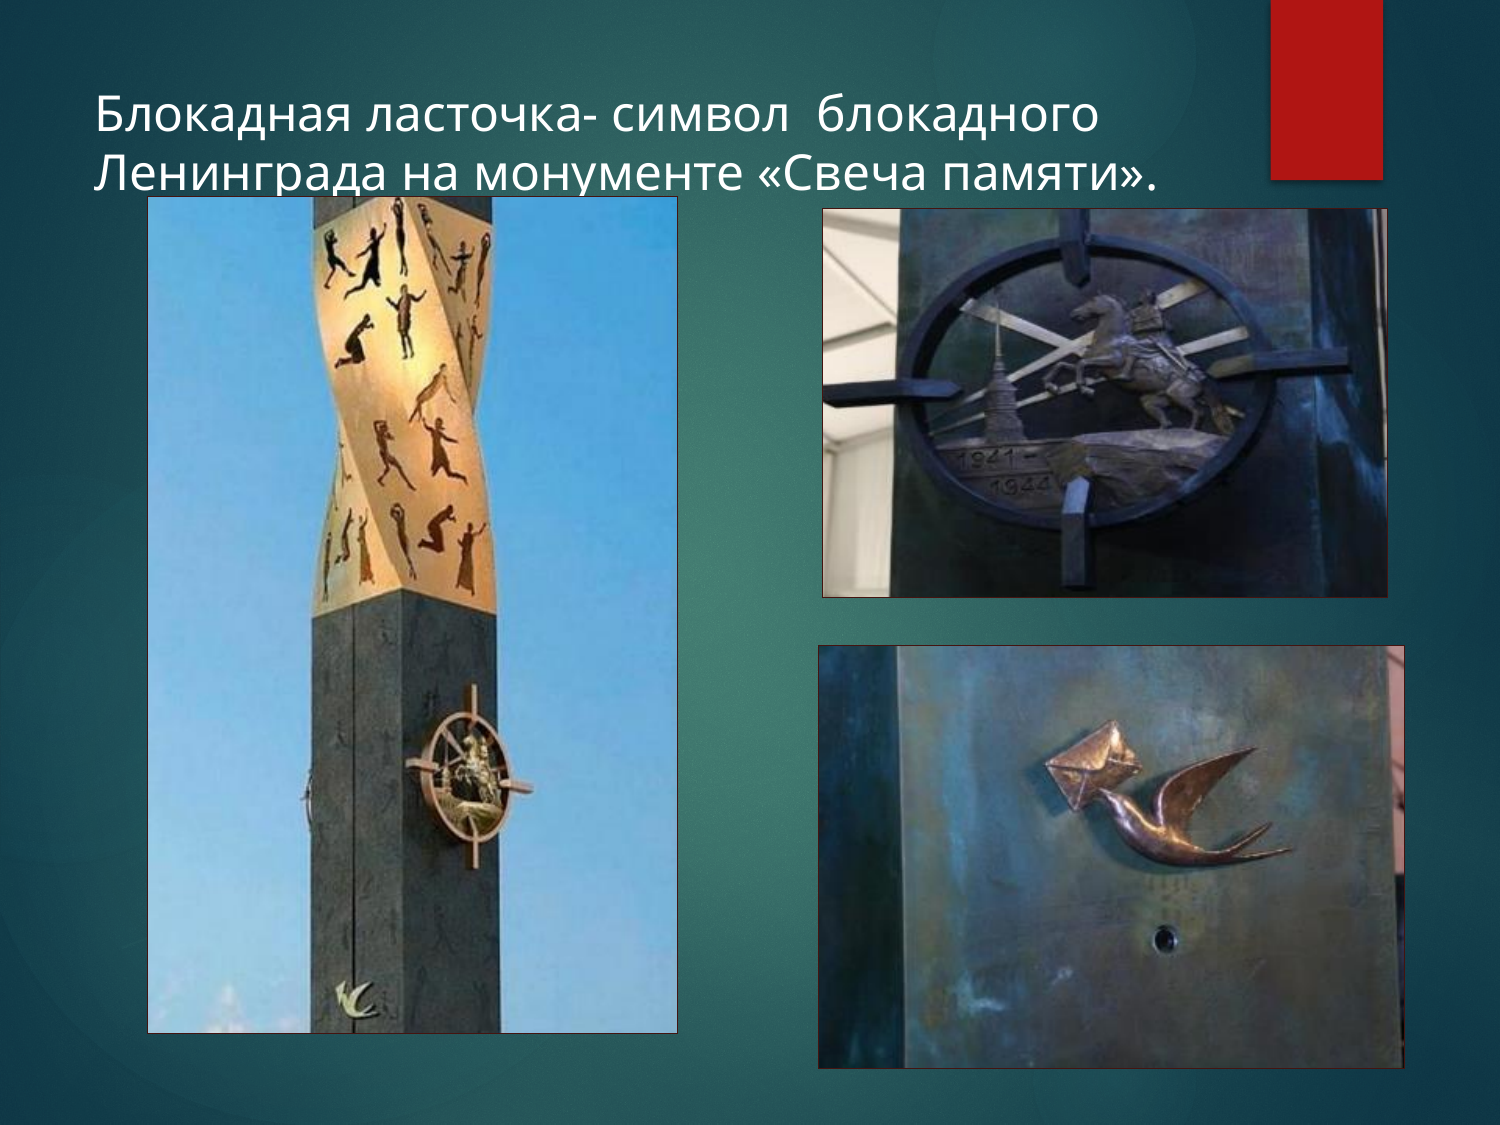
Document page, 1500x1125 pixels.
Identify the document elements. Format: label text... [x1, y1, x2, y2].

picture [821, 207, 1389, 599]
picture [818, 644, 1405, 1069]
title Блокадная ласточка- символ блокадного Ленинграда на монументе «Свеча памяти». [79, 74, 1237, 304]
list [147, 195, 679, 1034]
